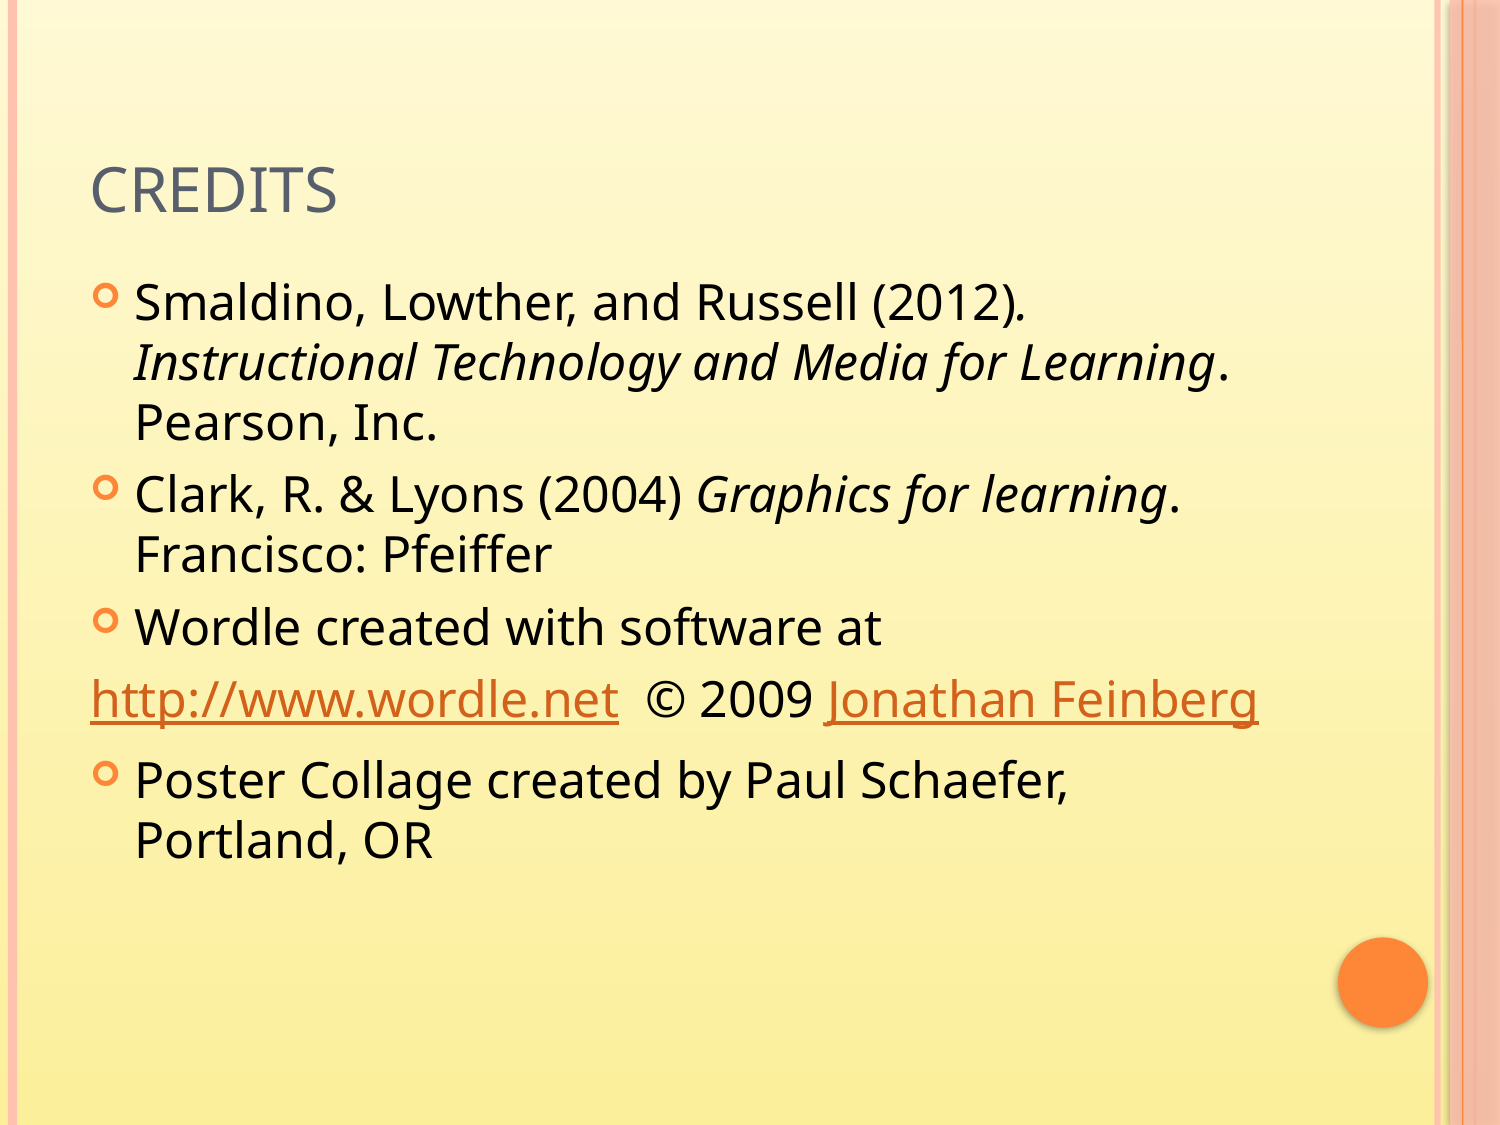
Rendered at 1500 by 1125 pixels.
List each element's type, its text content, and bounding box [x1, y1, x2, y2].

title Credits [75, 45, 1300, 233]
list Smaldino, Lowther, and Russell (2012). Instructional Technology and Media for Learning. Pearson, Inc. Clark, R. & Lyons (2004) Graphics for learning. Francisco: Pfeiffer Wordle created with software at http://www.wordle.net © 2009 Jonathan Feinberg Poster Collage created by Paul Schaefer, Portland, OR [74, 262, 1301, 1063]
